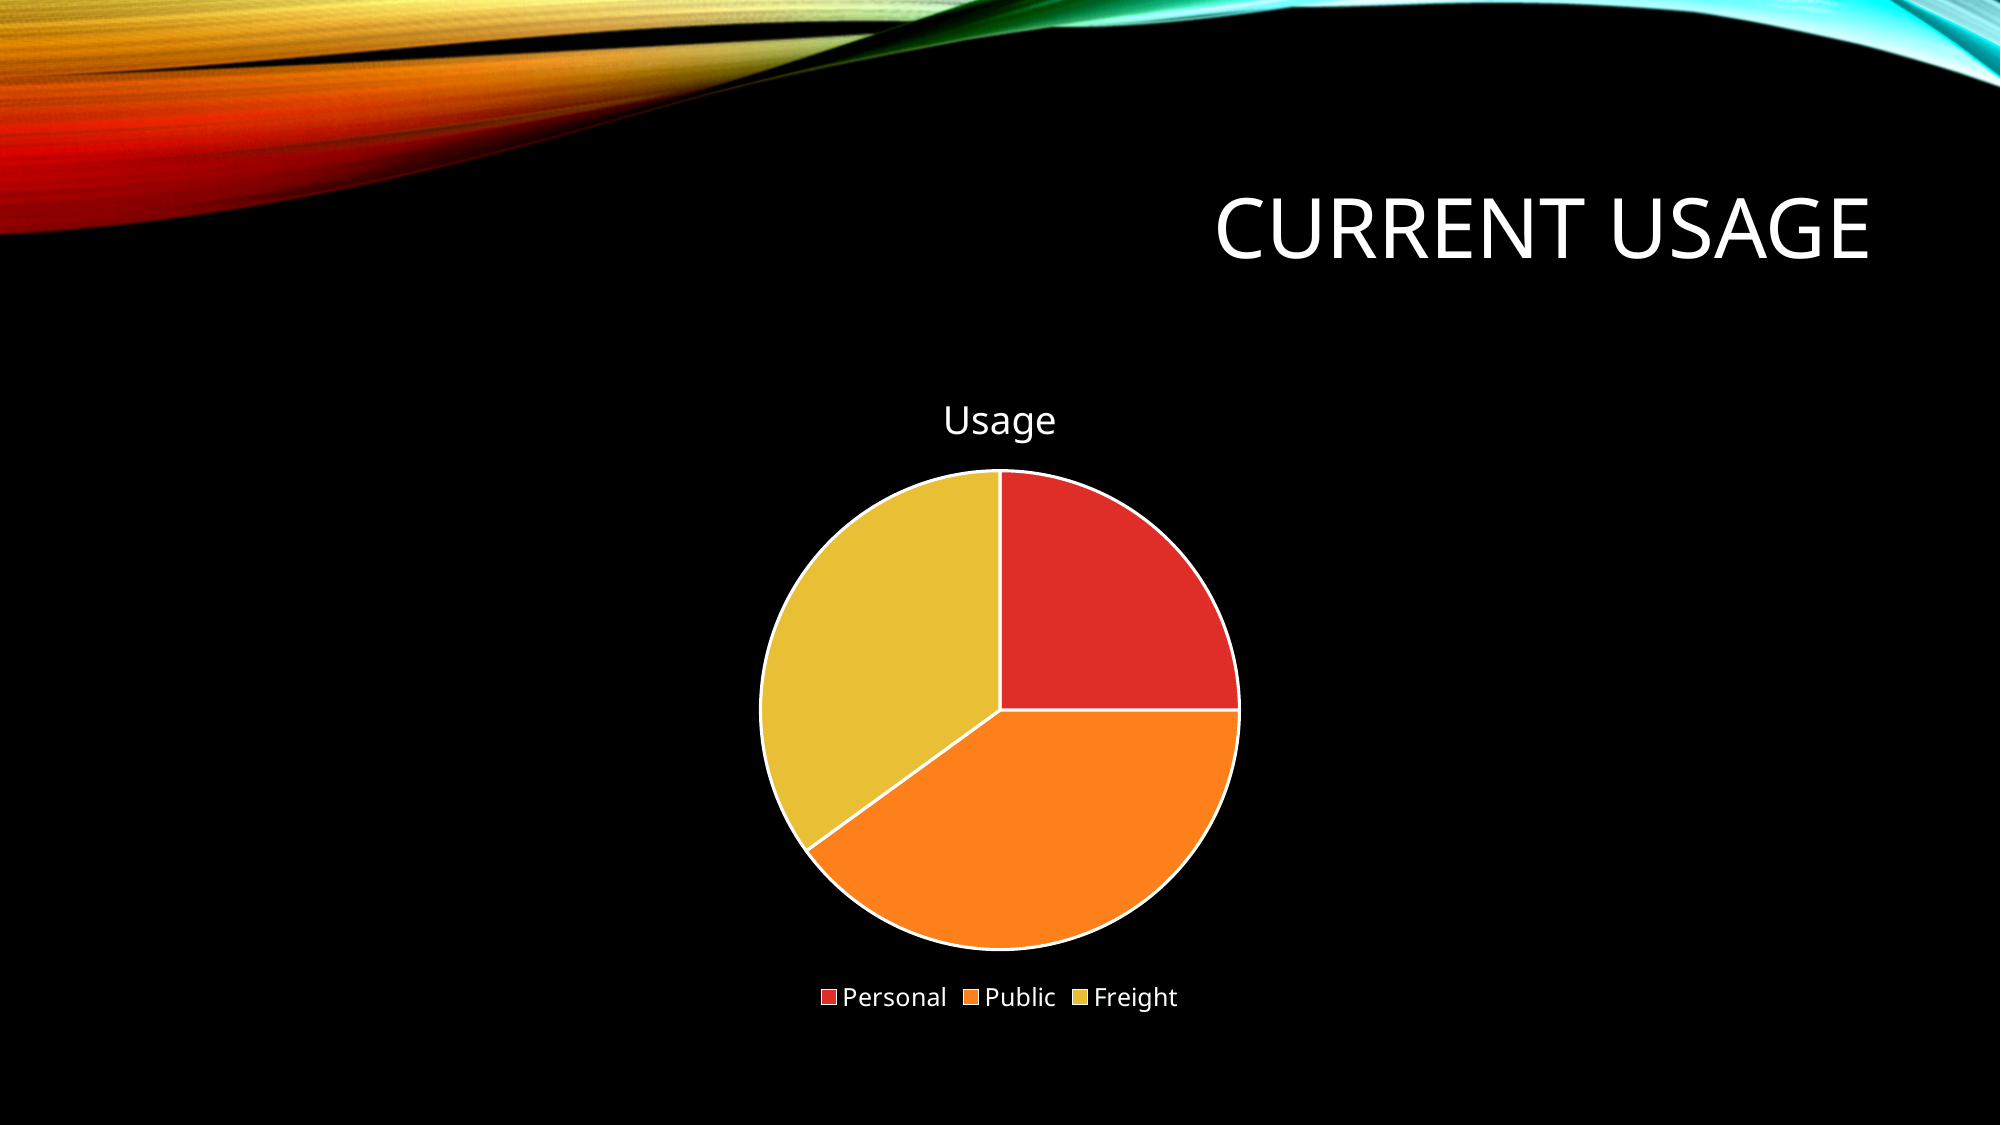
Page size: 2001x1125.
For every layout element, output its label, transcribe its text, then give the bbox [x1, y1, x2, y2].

title Current Usage [474, 125, 1888, 338]
chart [112, 359, 1888, 1021]
picture [0, 0, 2000, 237]
